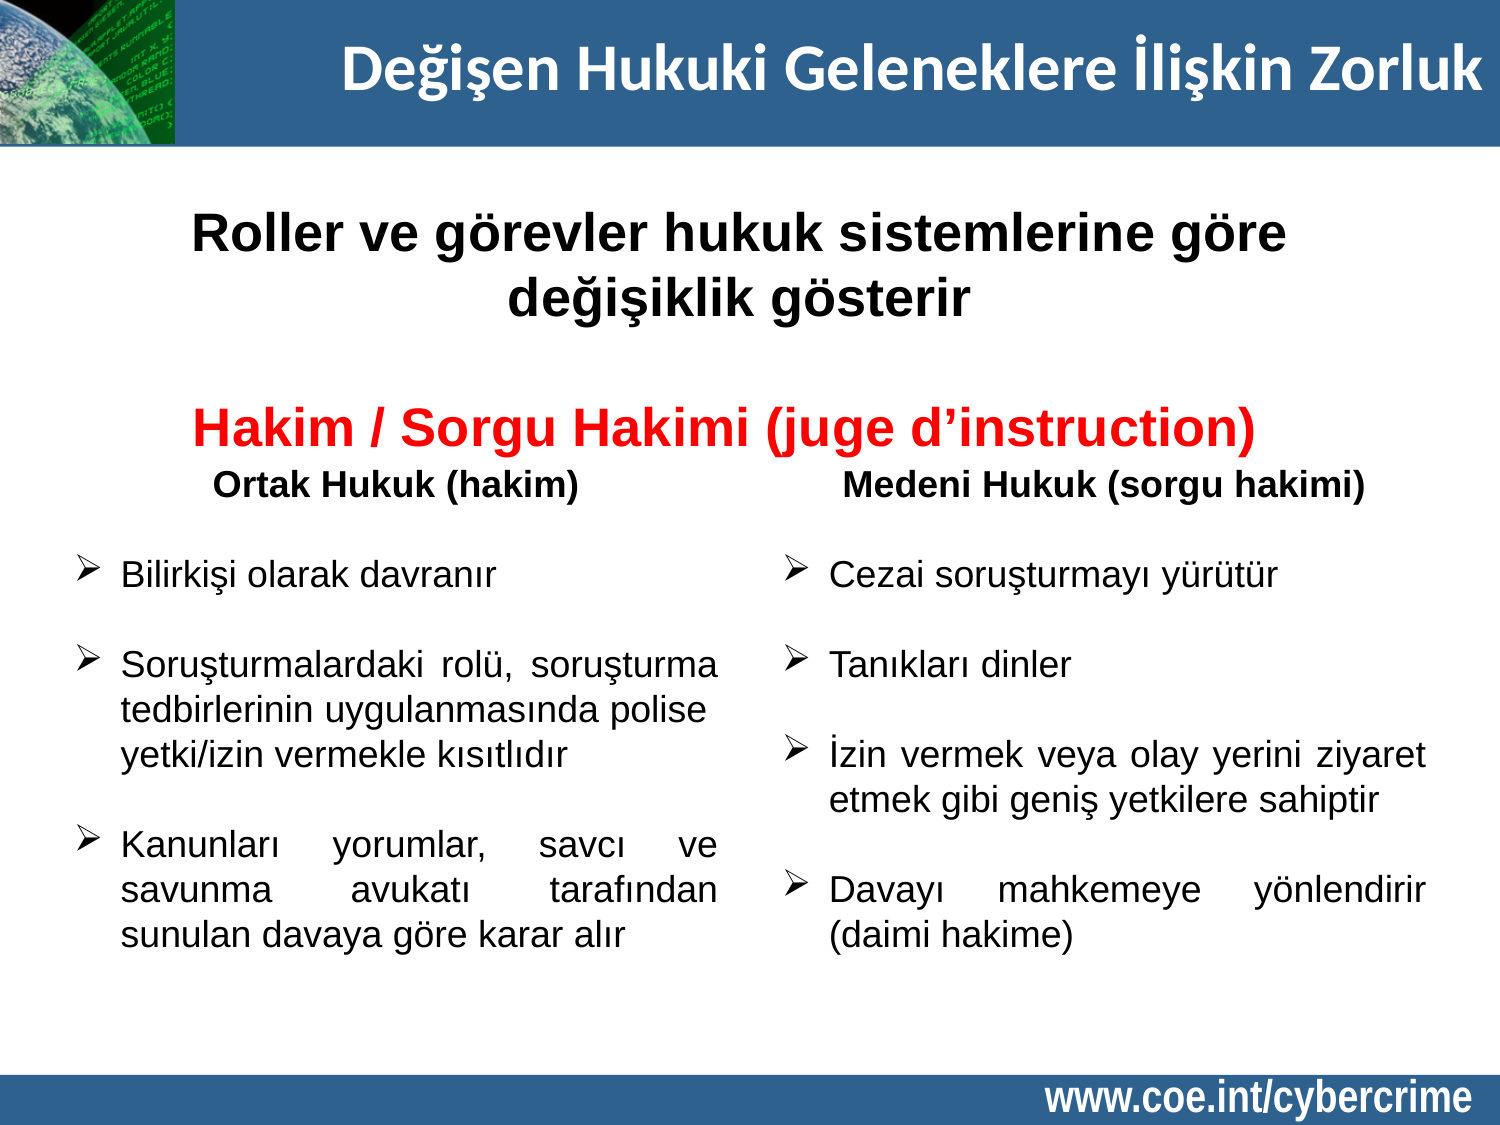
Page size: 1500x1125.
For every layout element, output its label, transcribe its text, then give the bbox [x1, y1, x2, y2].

text_box [0, 1073, 1030, 1125]
text_box Roller ve görevler hukuk sistemlerine göre değişiklik gösterir Hakim / Sorgu Hakimi (juge d’instruction) [100, 190, 1380, 465]
text_box Değişen Hukuki Geleneklere İlişkin Zorluk [177, 0, 1500, 149]
text_box Ortak Hukuk (hakim) Bilirkişi olarak davranır Soruşturmalardaki rolü, soruşturma tedbirlerinin uygulanmasında polise yetki/izin vermekle kısıtlıdır Kanunları yorumlar, savcı ve savunma avukatı tarafından sunulan davaya göre karar alır [58, 452, 733, 963]
picture [0, 0, 175, 144]
text_box Medeni Hukuk (sorgu hakimi) Cezai soruşturmayı yürütür Tanıkları dinler İzin vermek veya olay yerini ziyaret etmek gibi geniş yetkilere sahiptir Davayı mahkemeye yönlendirir (daimi hakime) [767, 452, 1441, 963]
text_box www.coe.int/cybercrime [1030, 1059, 1500, 1125]
